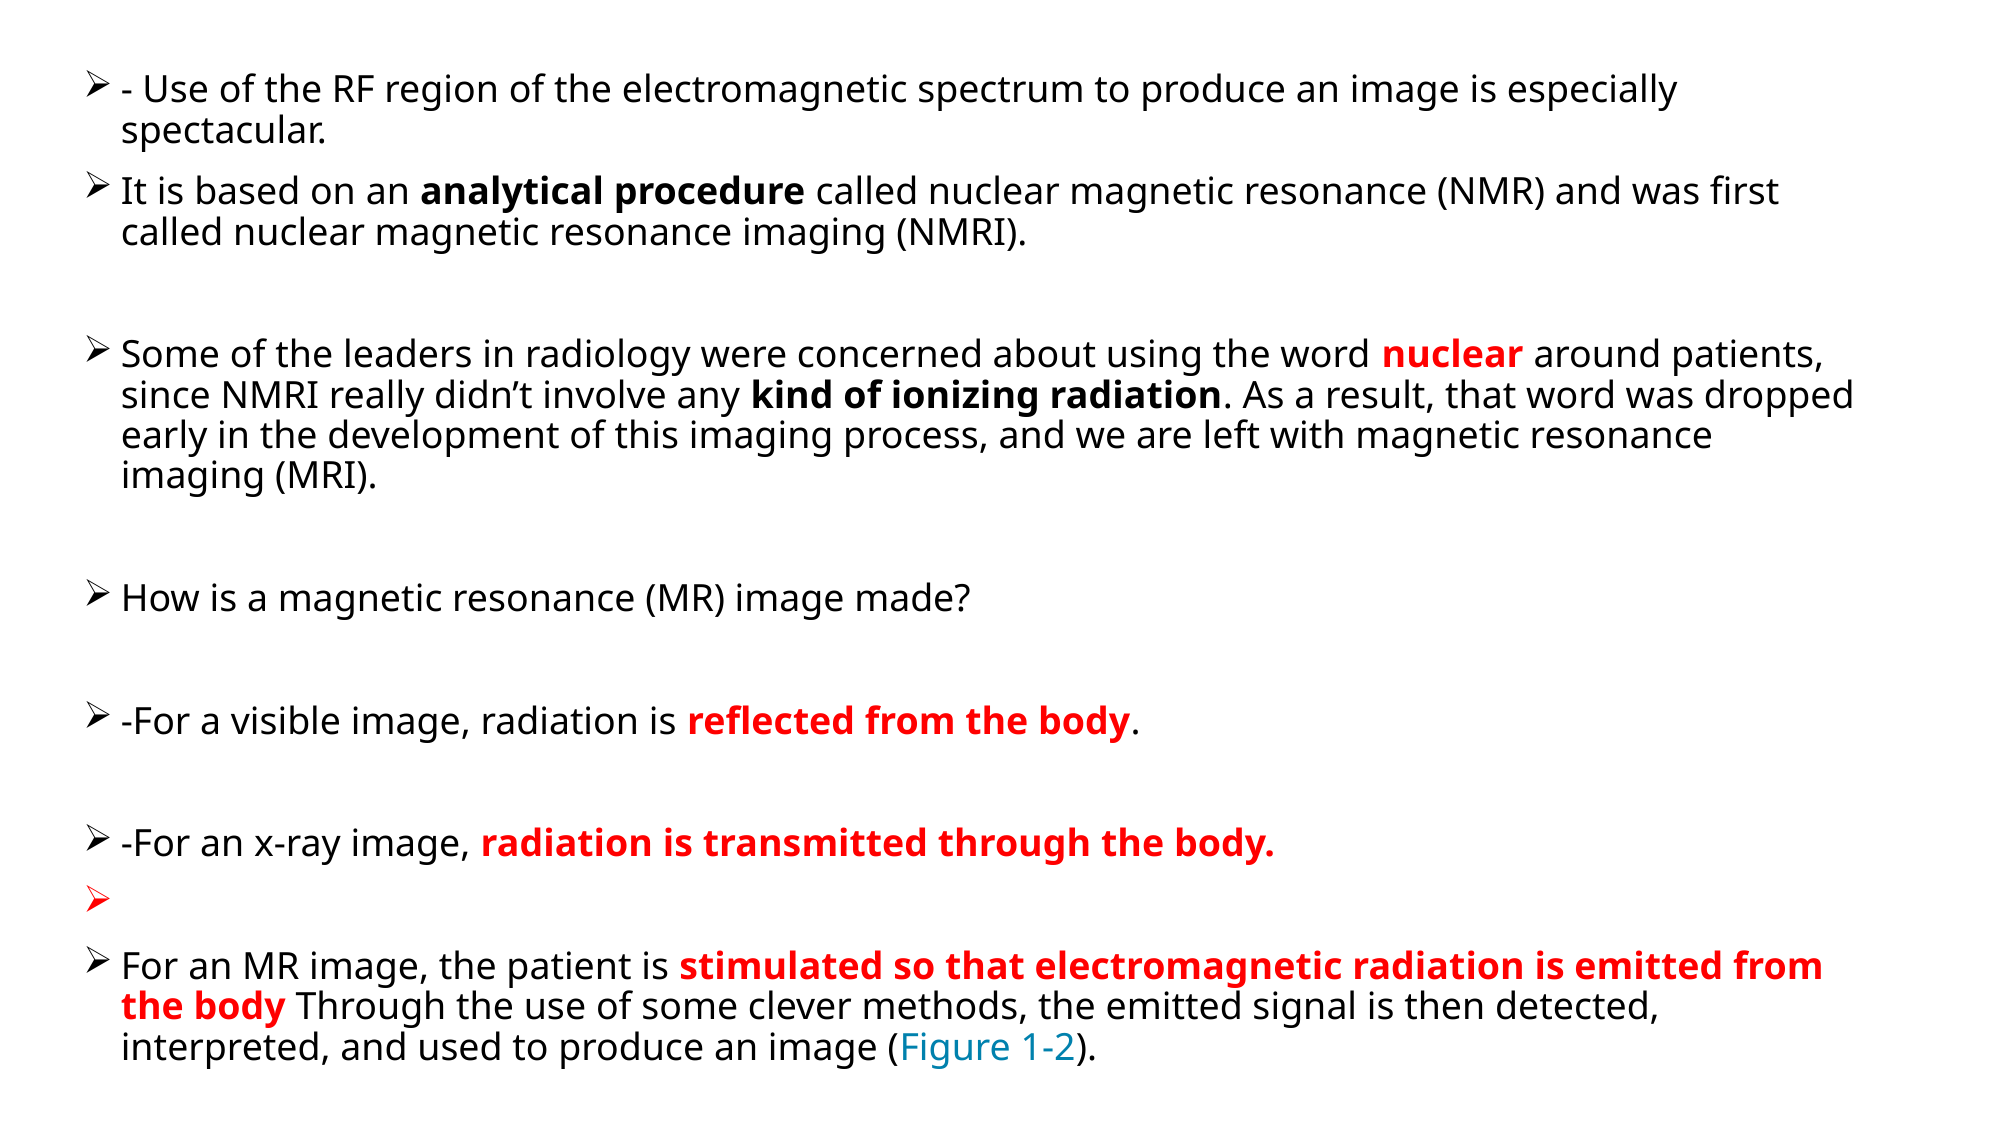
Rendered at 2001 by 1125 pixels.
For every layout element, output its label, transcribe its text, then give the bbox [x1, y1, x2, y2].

list - Use of the RF region of the electromagnetic spectrum to produce an image is especially spectacular. It is based on an analytical procedure called nuclear magnetic resonance (NMR) and was first called nuclear magnetic resonance imaging (NMRI). Some of the leaders in radiology were concerned about using the word nuclear around patients, since NMRI really didn’t involve any kind of ionizing radiation. As a result, that word was dropped early in the development of this imaging process, and we are left with magnetic resonance imaging (MRI). How is a magnetic resonance (MR) image made? -For a visible image, radiation is reflected from the body. -For an x-ray image, radiation is transmitted through the body. For an MR image, the patient is stimulated so that electromagnetic radiation is emitted from the body Through the use of some clever methods, the emitted signal is then detected, interpreted, and used to produce an image (Figure 1-2). . [68, 62, 1881, 1018]
